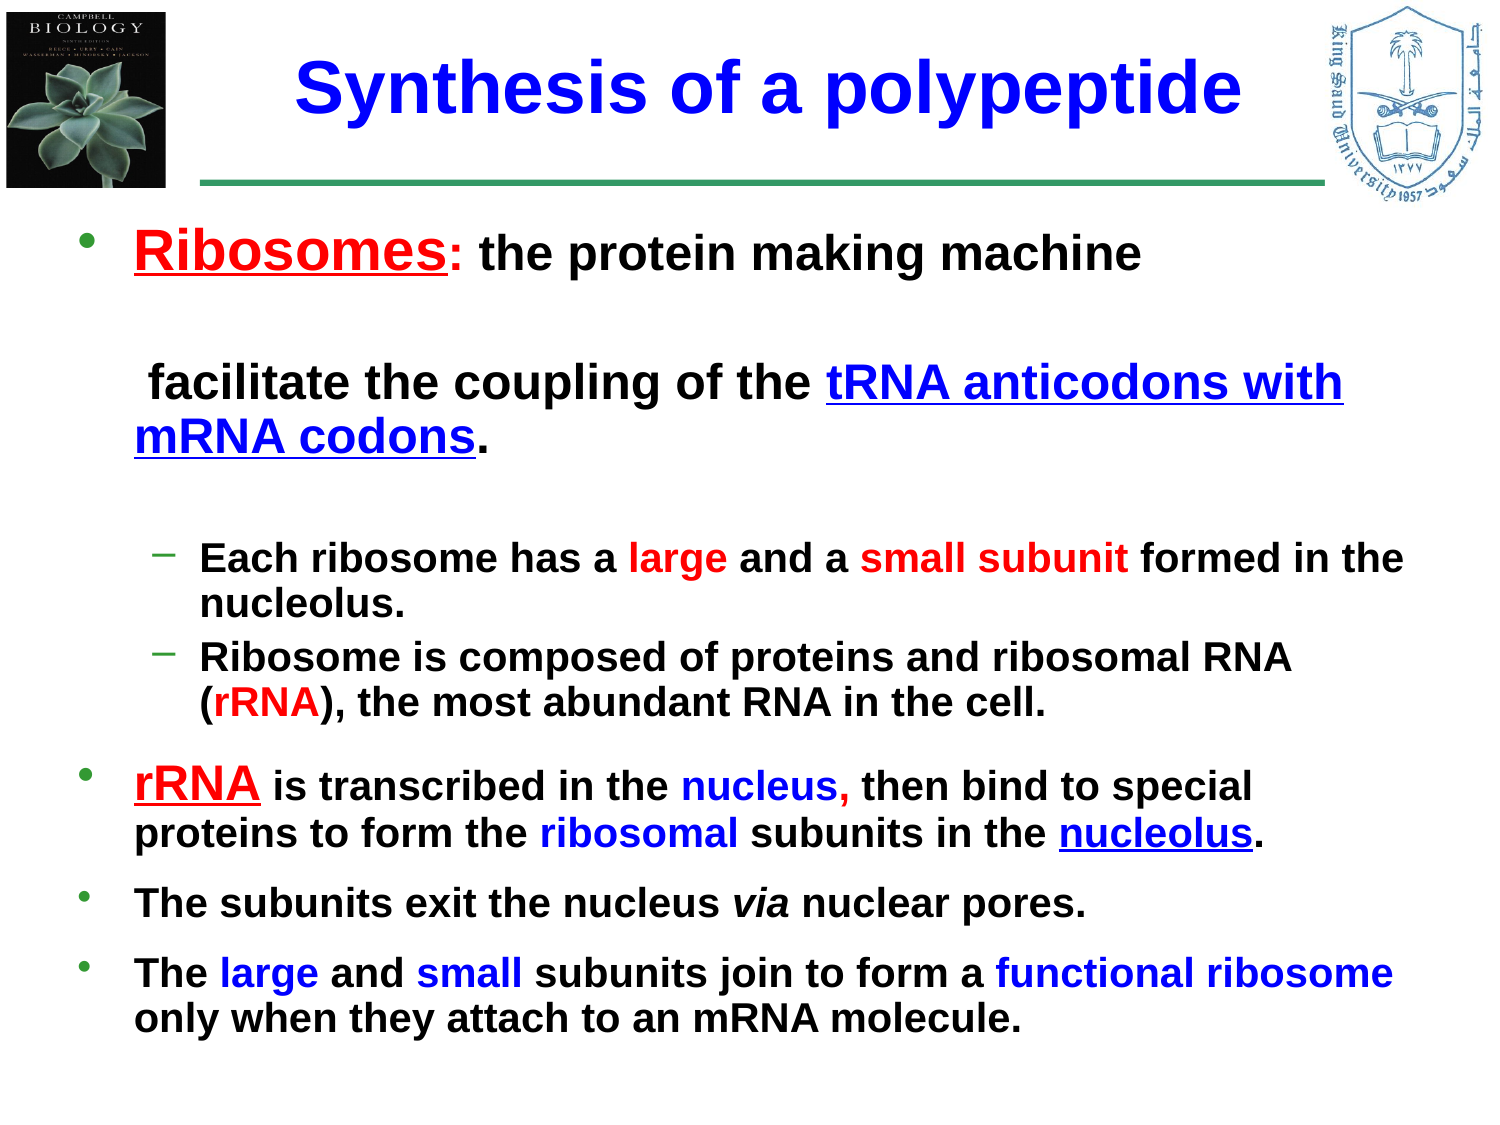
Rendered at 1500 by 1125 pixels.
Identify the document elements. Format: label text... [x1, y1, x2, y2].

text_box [5, 0, 1488, 209]
list Ribosomes: the protein making machine facilitate the coupling of the tRNA anticodons with mRNA codons. Each ribosome has a large and a small subunit formed in the nucleolus. Ribosome is composed of proteins and ribosomal RNA (rRNA), the most abundant RNA in the cell. rRNA is transcribed in the nucleus, then bind to special proteins to form the ribosomal subunits in the nucleolus. The subunits exit the nucleus via nuclear pores. The large and small subunits join to form a functional ribosome only when they attach to an mRNA molecule. [62, 216, 1438, 1049]
